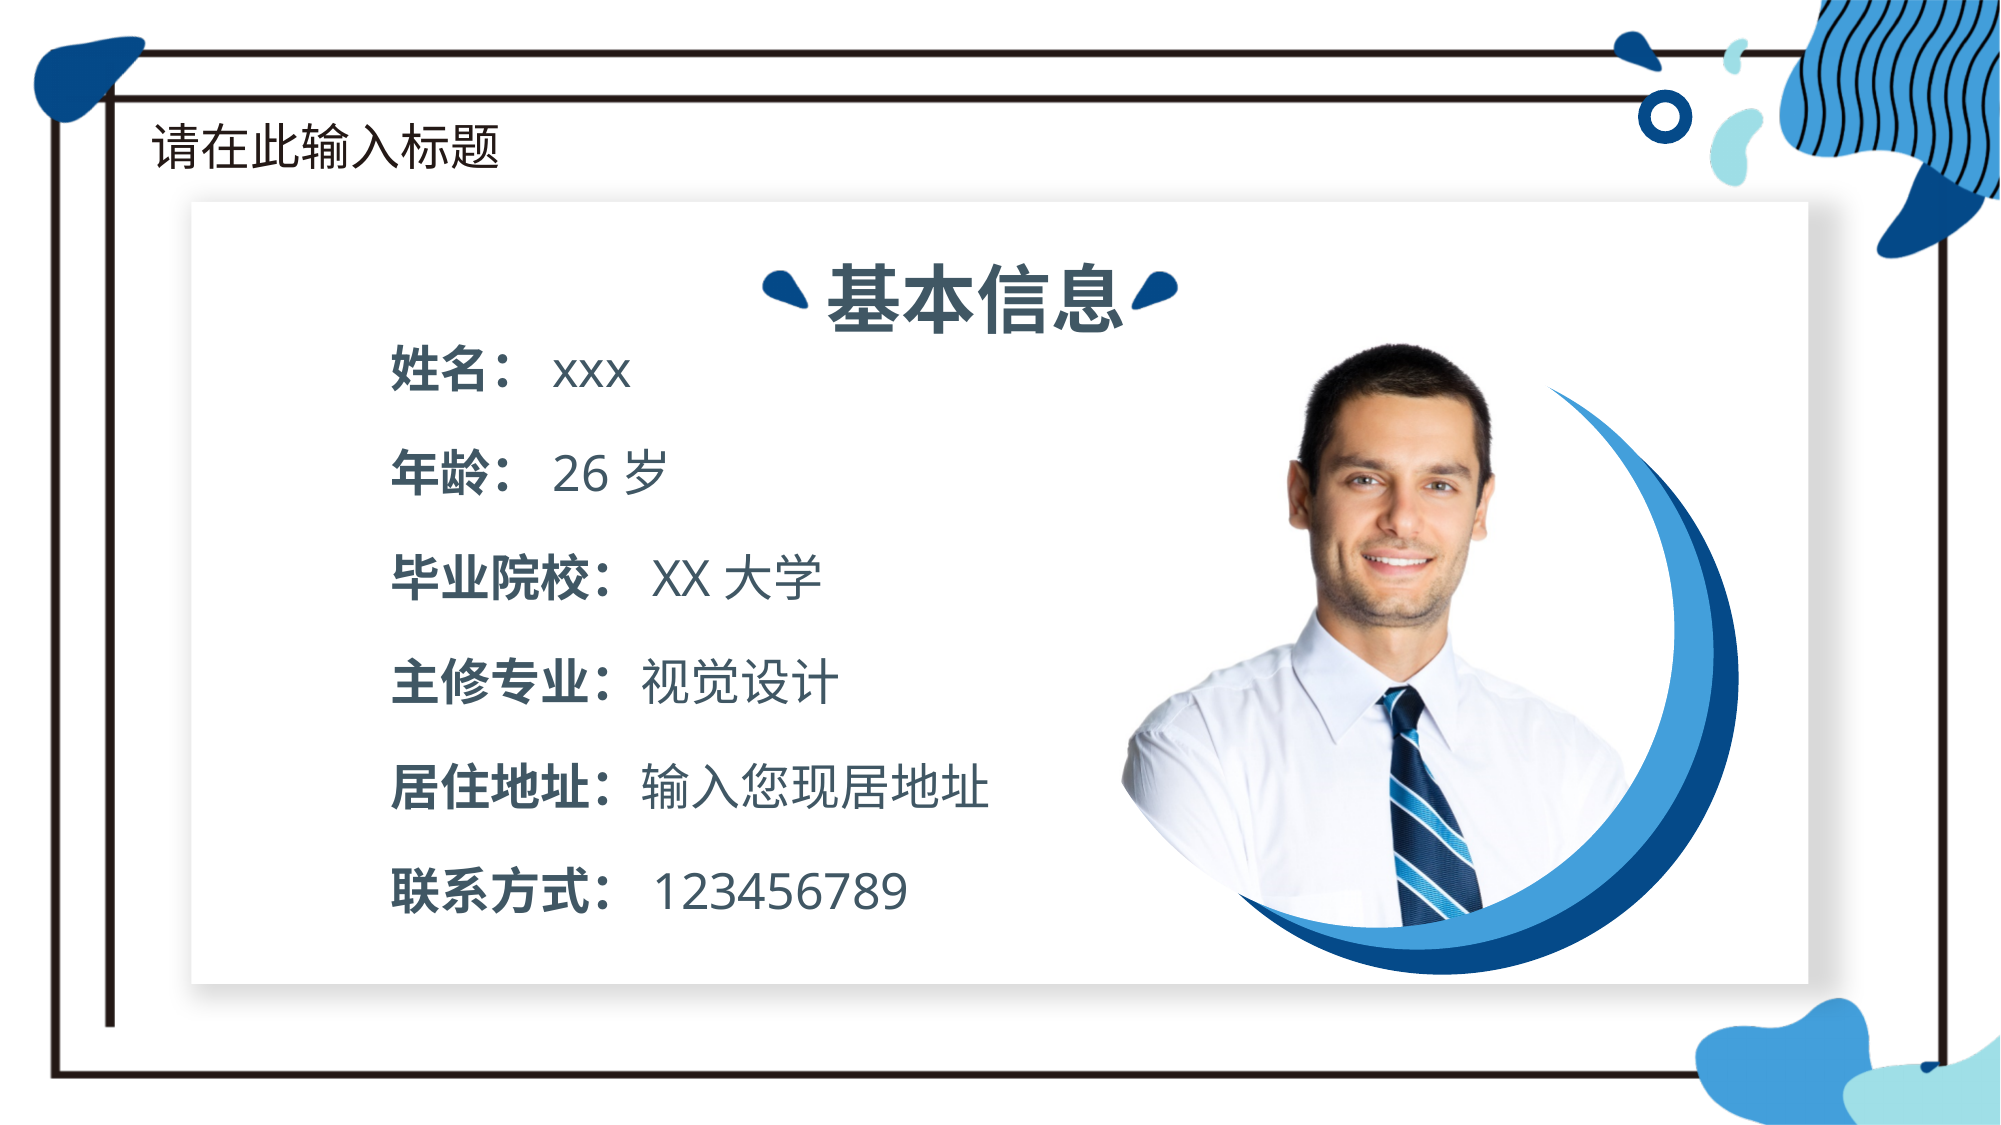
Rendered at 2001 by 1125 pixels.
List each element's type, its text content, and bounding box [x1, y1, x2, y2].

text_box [739, 240, 1201, 352]
text_box 联系方式：123456789 [375, 852, 973, 928]
picture [1689, 931, 2000, 1124]
text_box 居住地址：输入您现居地址 [375, 747, 1064, 823]
picture [1590, 0, 2000, 930]
picture [1651, 103, 1679, 131]
text_box [190, 201, 1809, 985]
text_box 毕业院校：XX大学 [375, 538, 874, 614]
text_box 主修专业：视觉设计 [375, 643, 874, 719]
text_box 姓名：xxx [375, 329, 874, 405]
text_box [1081, 332, 1739, 975]
text_box 年龄：26岁 [375, 434, 874, 510]
picture [0, 0, 1688, 1113]
